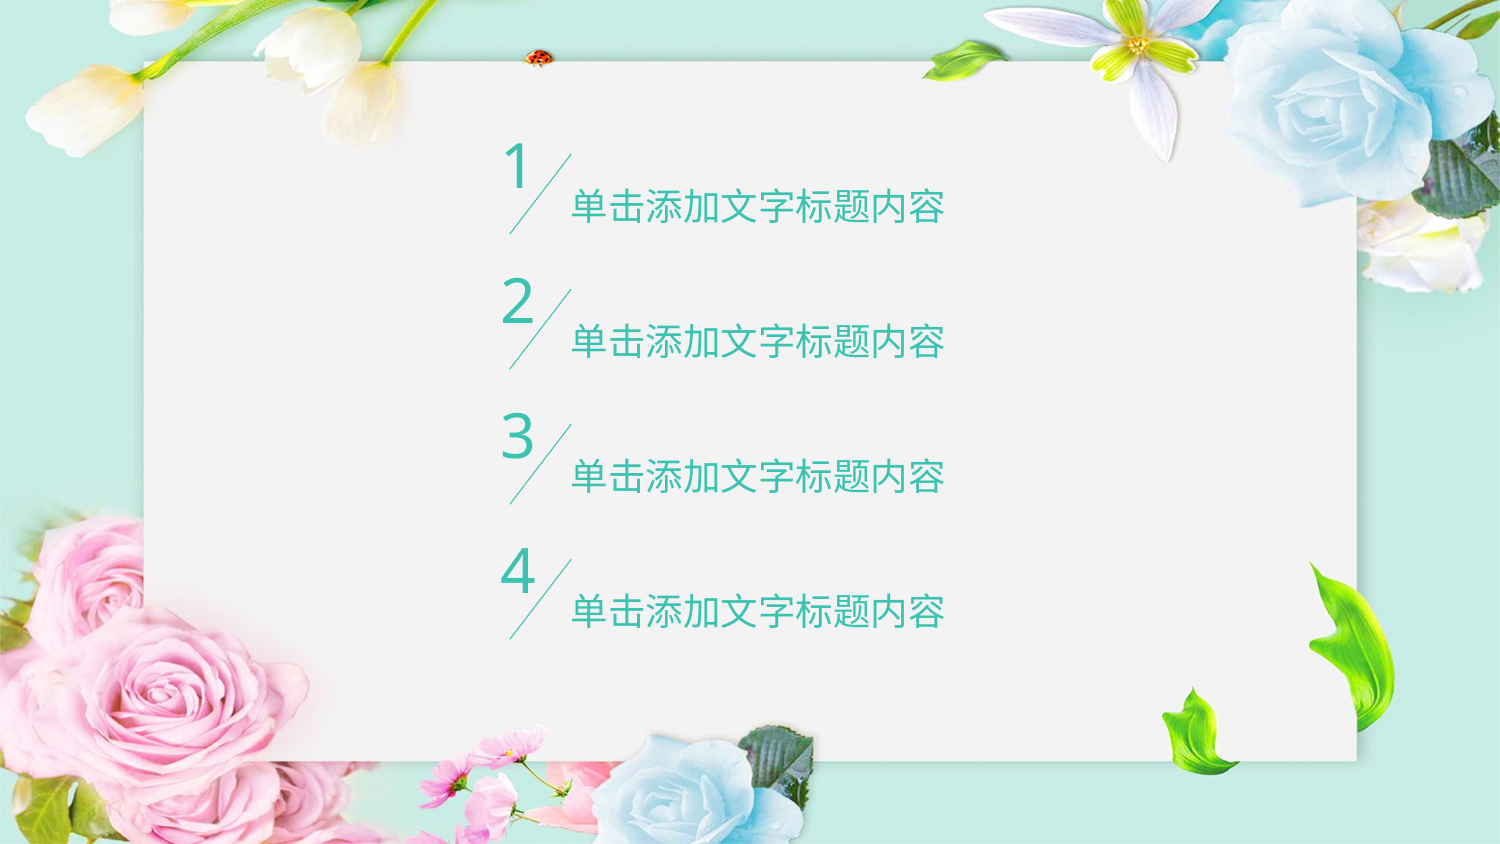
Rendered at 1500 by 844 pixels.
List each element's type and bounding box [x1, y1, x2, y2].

text_box [485, 118, 974, 235]
picture [0, 0, 1500, 844]
text_box [485, 388, 974, 505]
text_box [485, 253, 974, 370]
text_box [485, 523, 974, 640]
